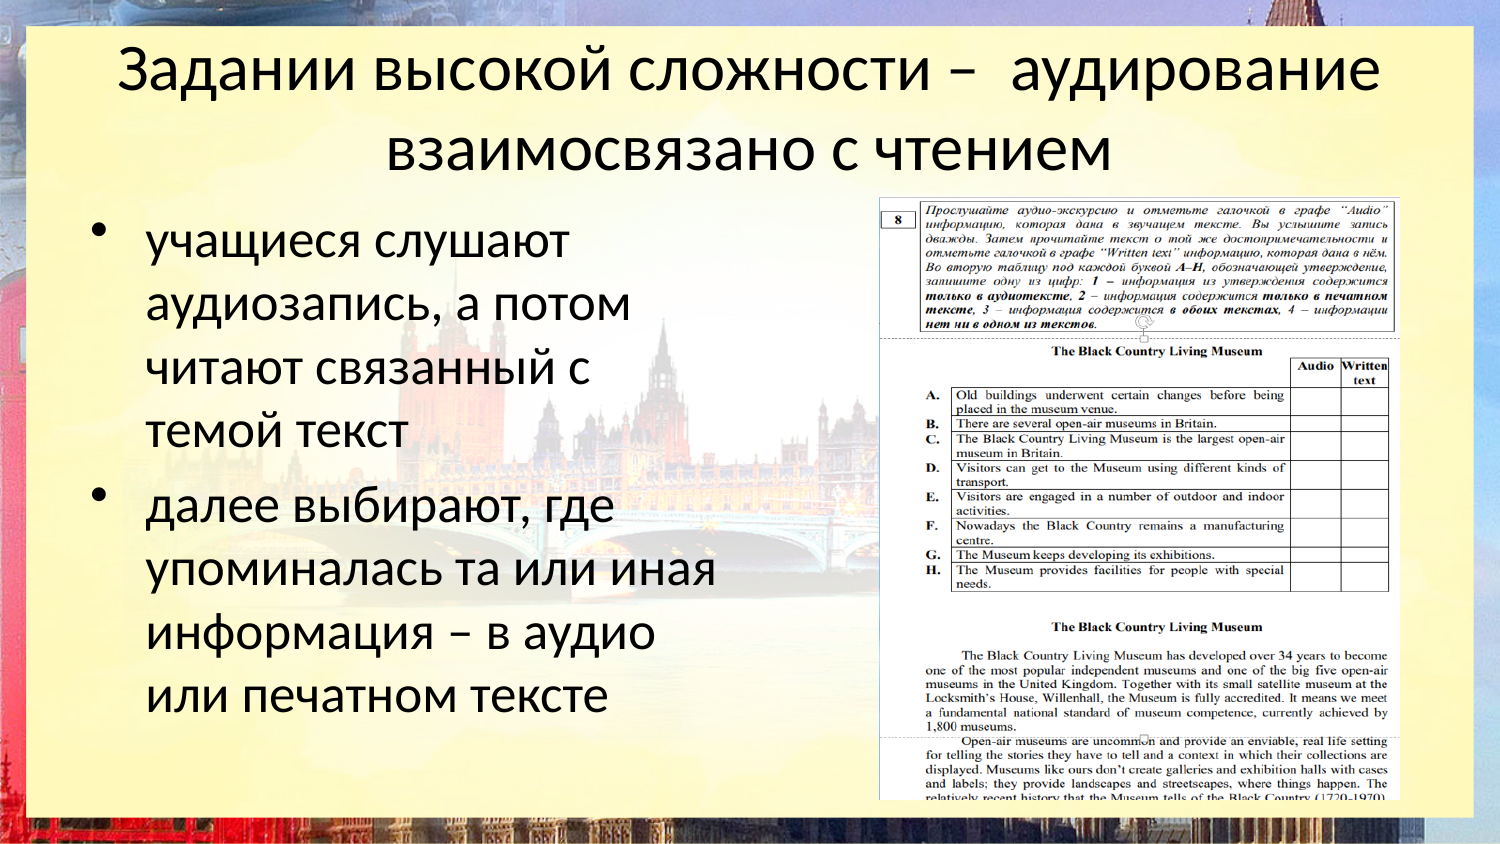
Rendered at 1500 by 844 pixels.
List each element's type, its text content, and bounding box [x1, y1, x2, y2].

list учащиеся слушают аудиозапись, а потом читают связанный с темой текст далее выбирают, где упоминалась та или иная информация – в аудио или печатном тексте [75, 196, 738, 754]
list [878, 196, 1400, 801]
picture [0, 0, 1500, 844]
title Задании высокой сложности – аудирование взаимосвязано с чтением [75, 33, 1425, 175]
